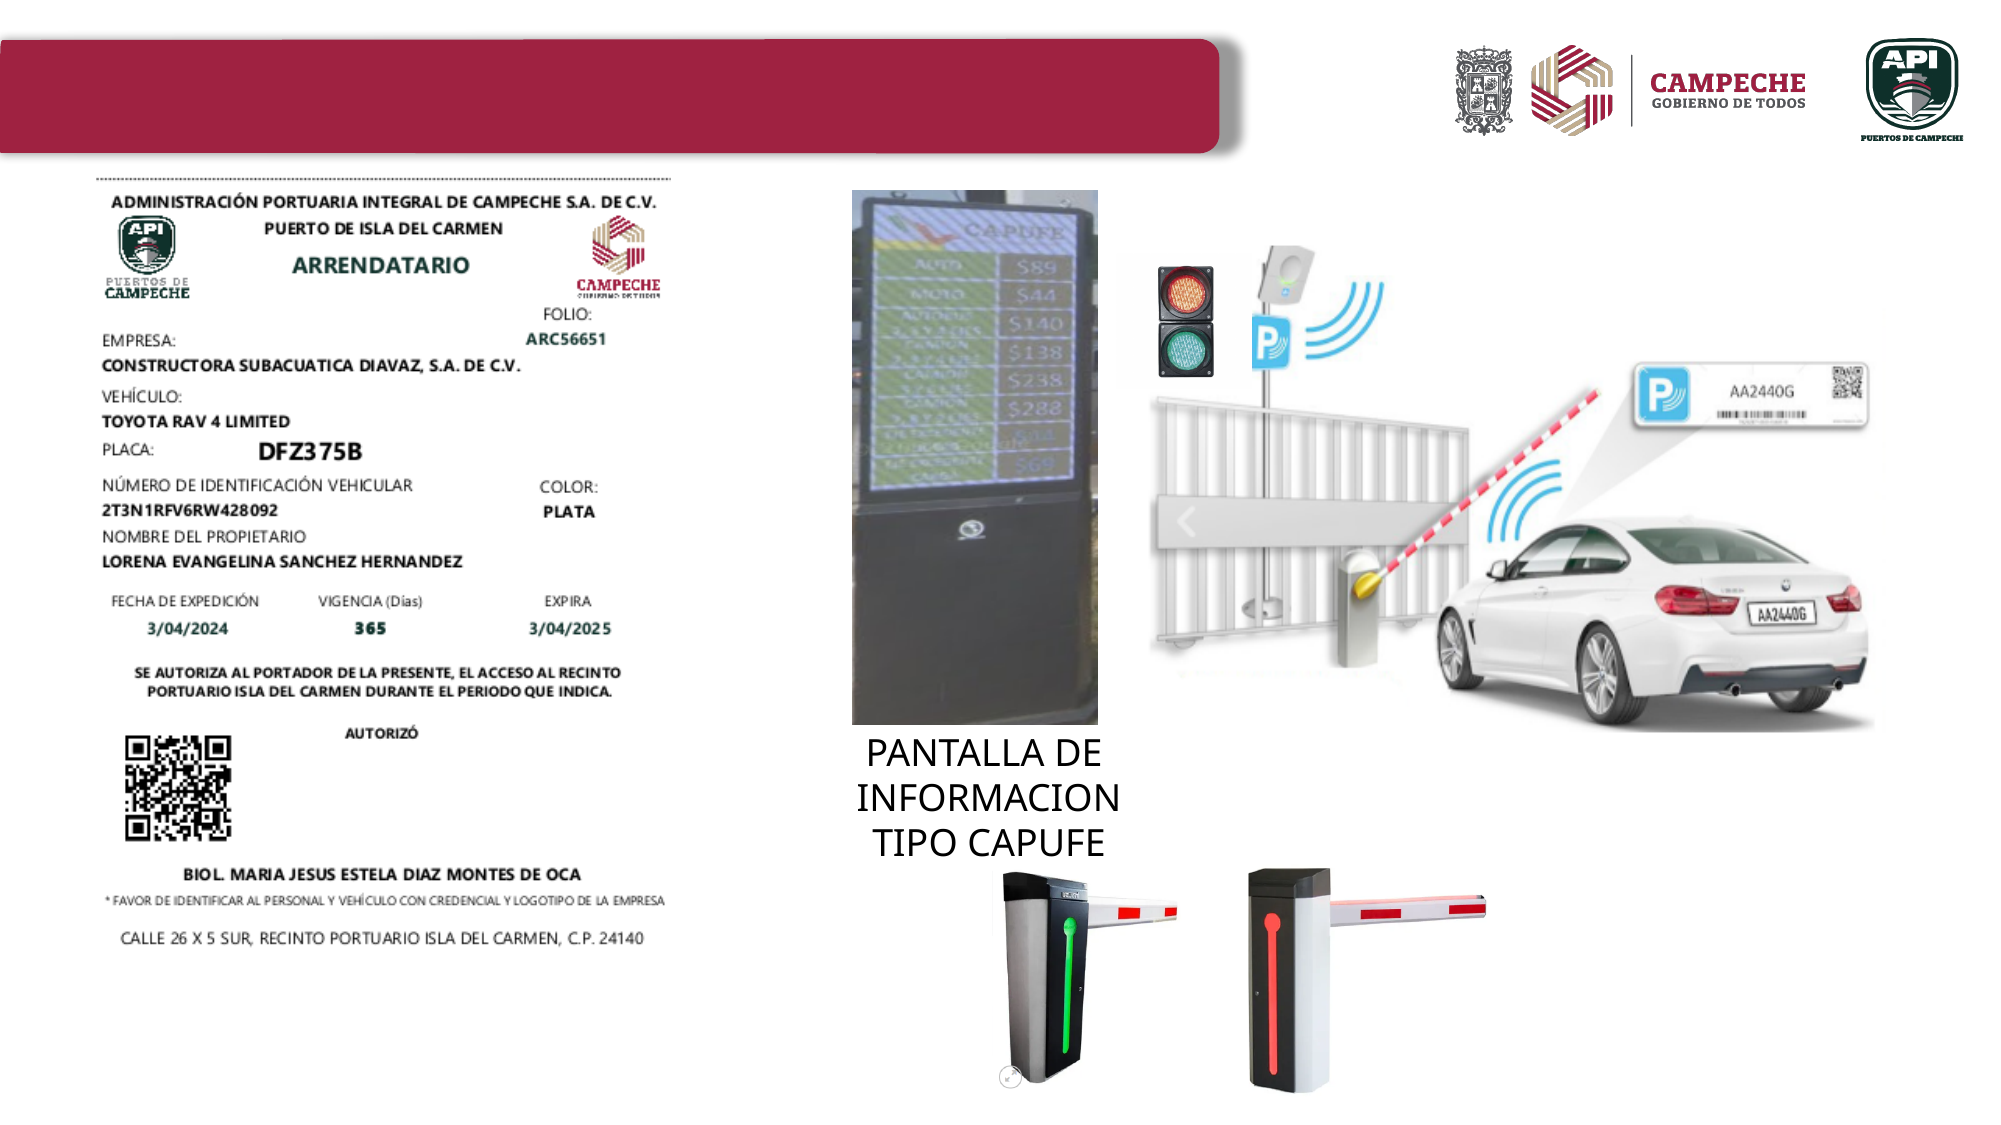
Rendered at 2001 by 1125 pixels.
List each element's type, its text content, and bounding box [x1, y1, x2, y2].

picture [95, 176, 671, 950]
picture [991, 865, 1185, 1089]
picture [1238, 853, 1509, 1120]
picture [1455, 45, 1805, 136]
text_box PANTALLA DE INFORMACION TIPO CAPUFE [841, 721, 1137, 872]
picture [1116, 187, 1900, 789]
picture [852, 189, 1098, 726]
picture [1861, 38, 1964, 141]
